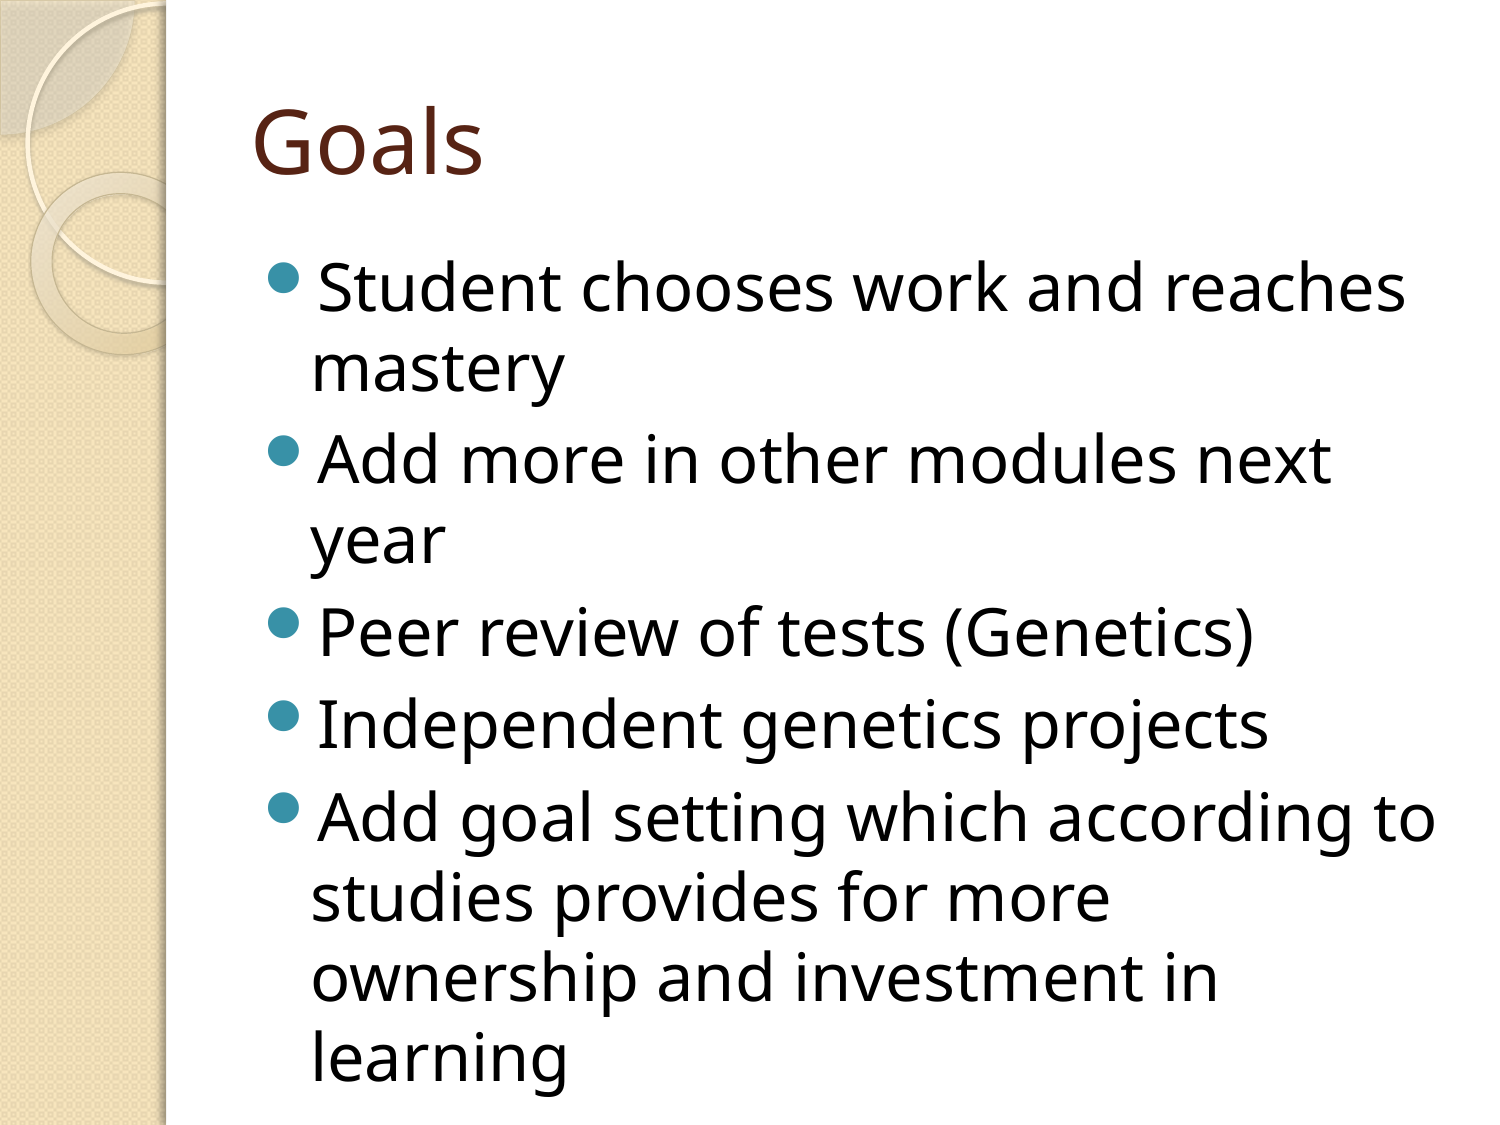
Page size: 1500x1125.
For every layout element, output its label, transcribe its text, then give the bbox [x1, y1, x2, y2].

title Goals [235, 45, 1466, 233]
list Student chooses work and reaches mastery Add more in other modules next year Peer review of tests (Genetics) Independent genetics projects Add goal setting which according to studies provides for more ownership and investment in learning [235, 237, 1466, 1025]
